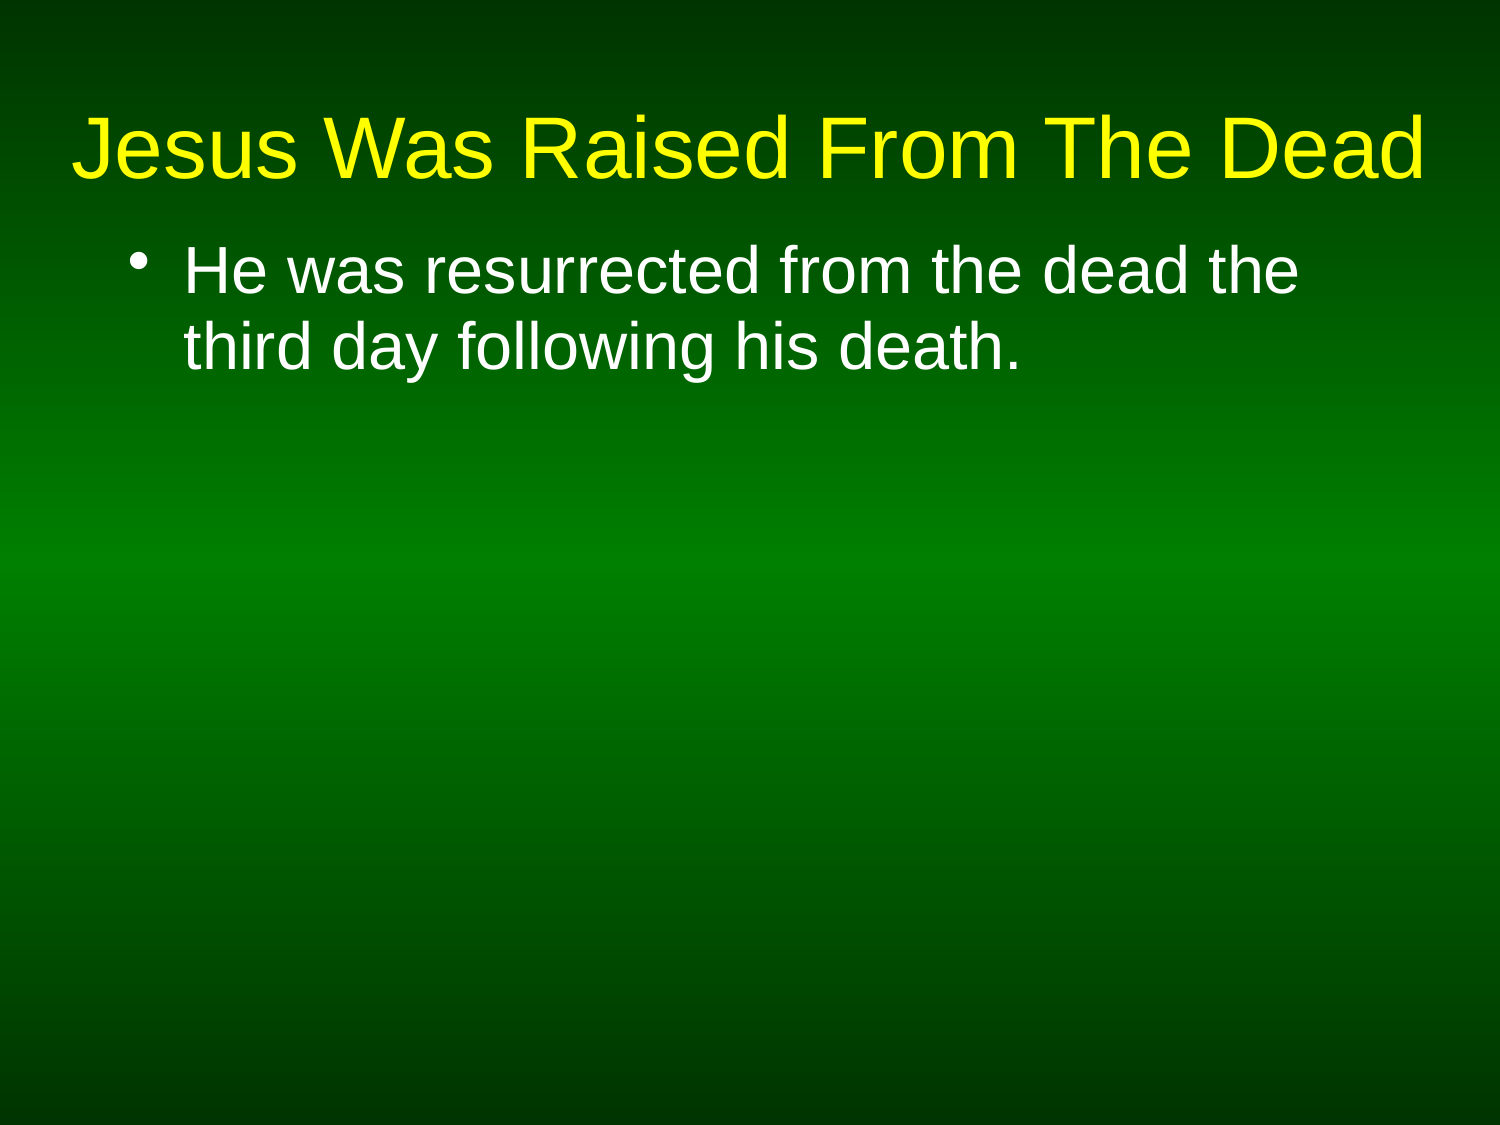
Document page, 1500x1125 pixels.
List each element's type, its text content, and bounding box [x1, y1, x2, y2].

title Jesus Was Raised From The Dead [37, 50, 1463, 238]
list He was resurrected from the dead the third day following his death. [112, 224, 1463, 1125]
